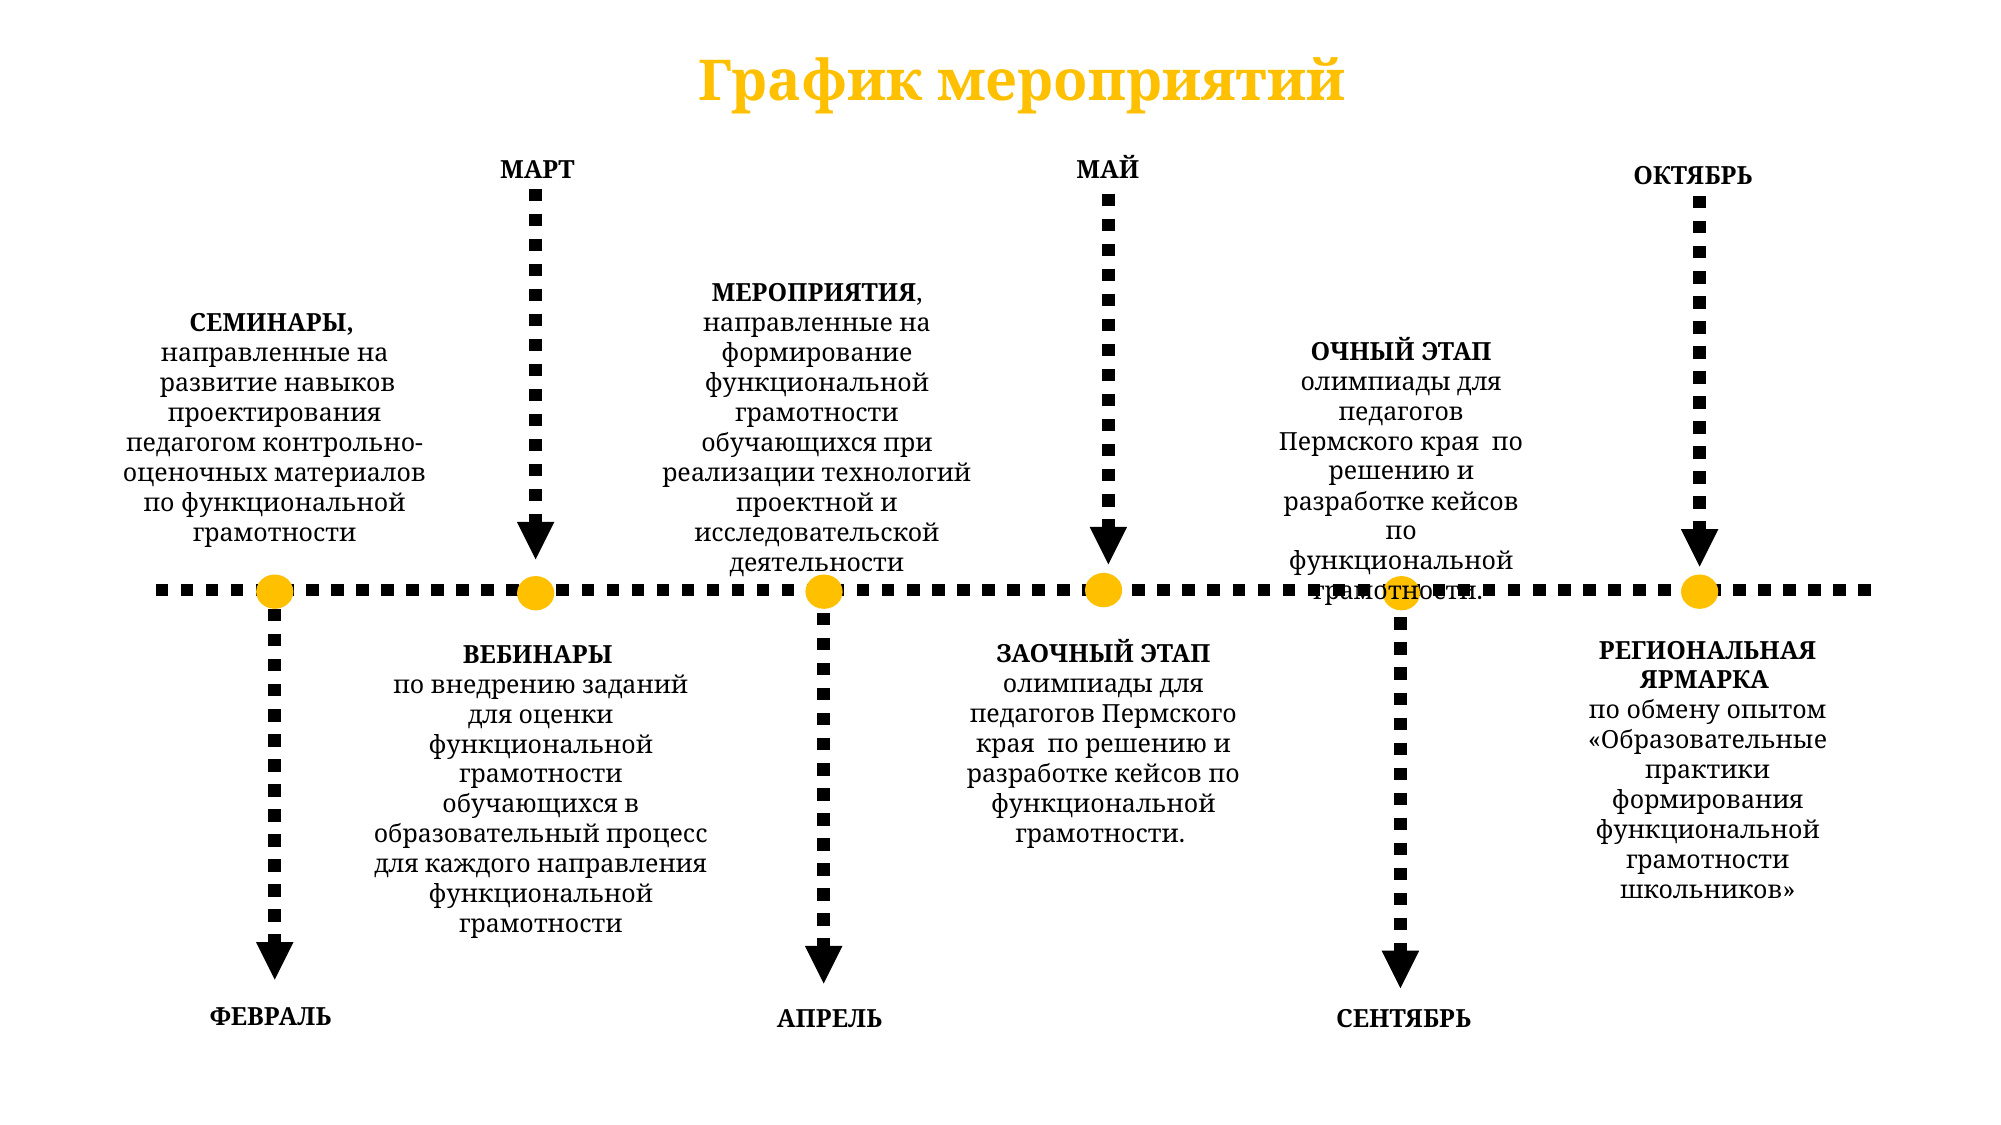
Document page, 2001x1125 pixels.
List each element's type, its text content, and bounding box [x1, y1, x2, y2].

text_box ВЕБИНАРЫ по внедрению заданий для оценки функциональной грамотности обучающихся в образовательный процесс для каждого направления функциональной грамотности [358, 630, 724, 946]
text_box ОЧНЫЙ ЭТАП олимпиады для педагогов Пермского края по решению и разработке кейсов по функциональной грамотности. [1260, 327, 1543, 572]
text_box СЕМИНАРЫ, направленные на развитие навыков проектирования педагогом контрольно-оценочных материалов по функциональной грамотности [89, 299, 461, 554]
text_box МАРТ [485, 145, 647, 191]
text_box ЗАОЧНЫЙ ЭТАП олимпиады для педагогов Пермского края по решению и разработке кейсов по функциональной грамотности. [948, 630, 1259, 880]
text_box МЕРОПРИЯТИЯ, направленные на формирование функциональной грамотности обучающихся при реализации технологий проектной и исследовательской деятельности [631, 269, 1003, 572]
text_box АПРЕЛЬ [762, 995, 924, 1040]
text_box РЕГИОНАЛЬНАЯ ЯРМАРКА по обмену опытом «Образовательные практики формирования функциональной грамотности школьников» [1542, 626, 1873, 911]
text_box СЕНТЯБРЬ [1321, 995, 1521, 1040]
text_box МАЙ [1061, 145, 1223, 191]
text_box ФЕВРАЛЬ [195, 993, 383, 1039]
text_box ОКТЯБРЬ [1618, 152, 1818, 198]
text_box График мероприятий [683, 36, 1413, 119]
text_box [155, 572, 1874, 611]
